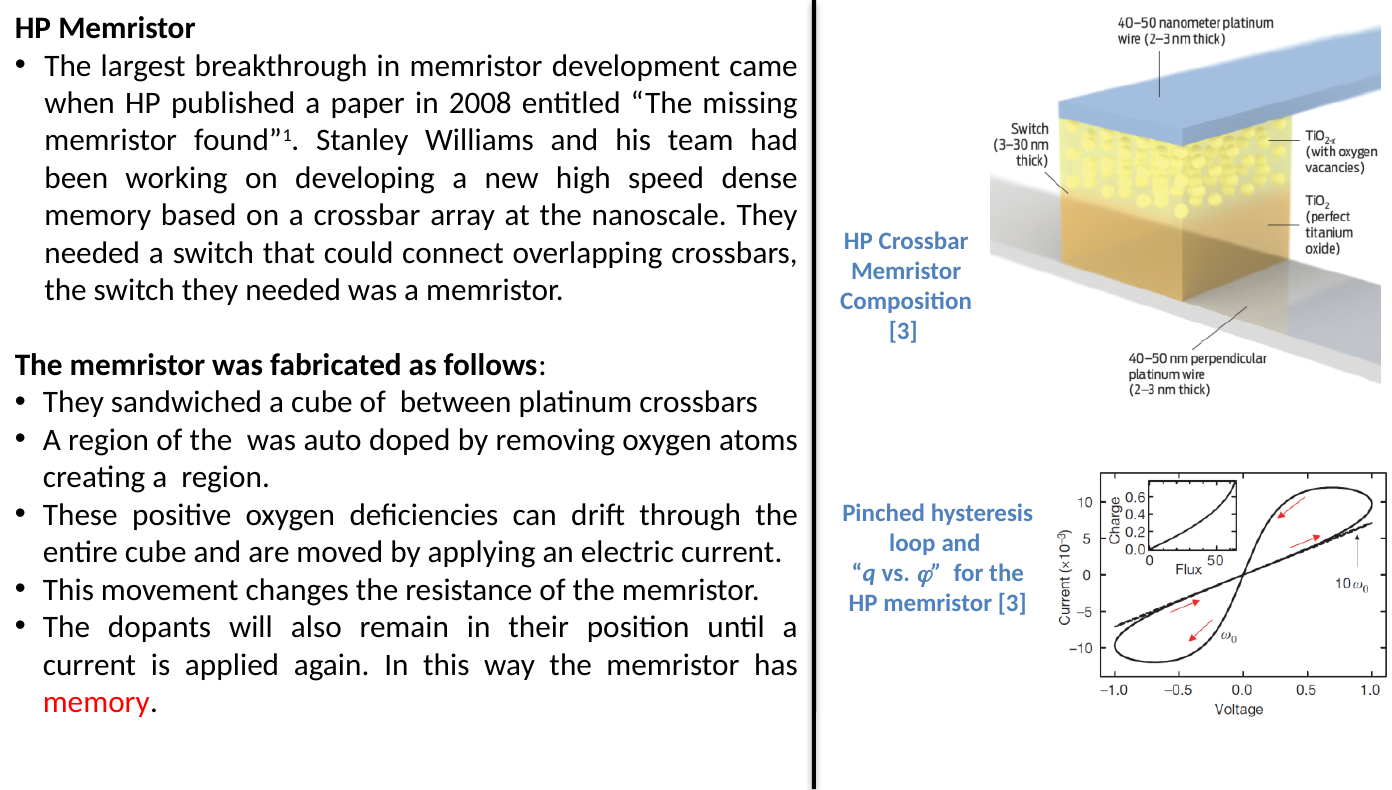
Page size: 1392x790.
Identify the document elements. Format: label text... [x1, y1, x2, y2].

text_box HP Crossbar Memristor Composition [3] [823, 217, 984, 353]
picture [989, 1, 1381, 407]
picture [1051, 465, 1392, 720]
text_box Pinched hysteresis loop and “q vs. ” for the HP memristor [3] [823, 489, 1046, 624]
